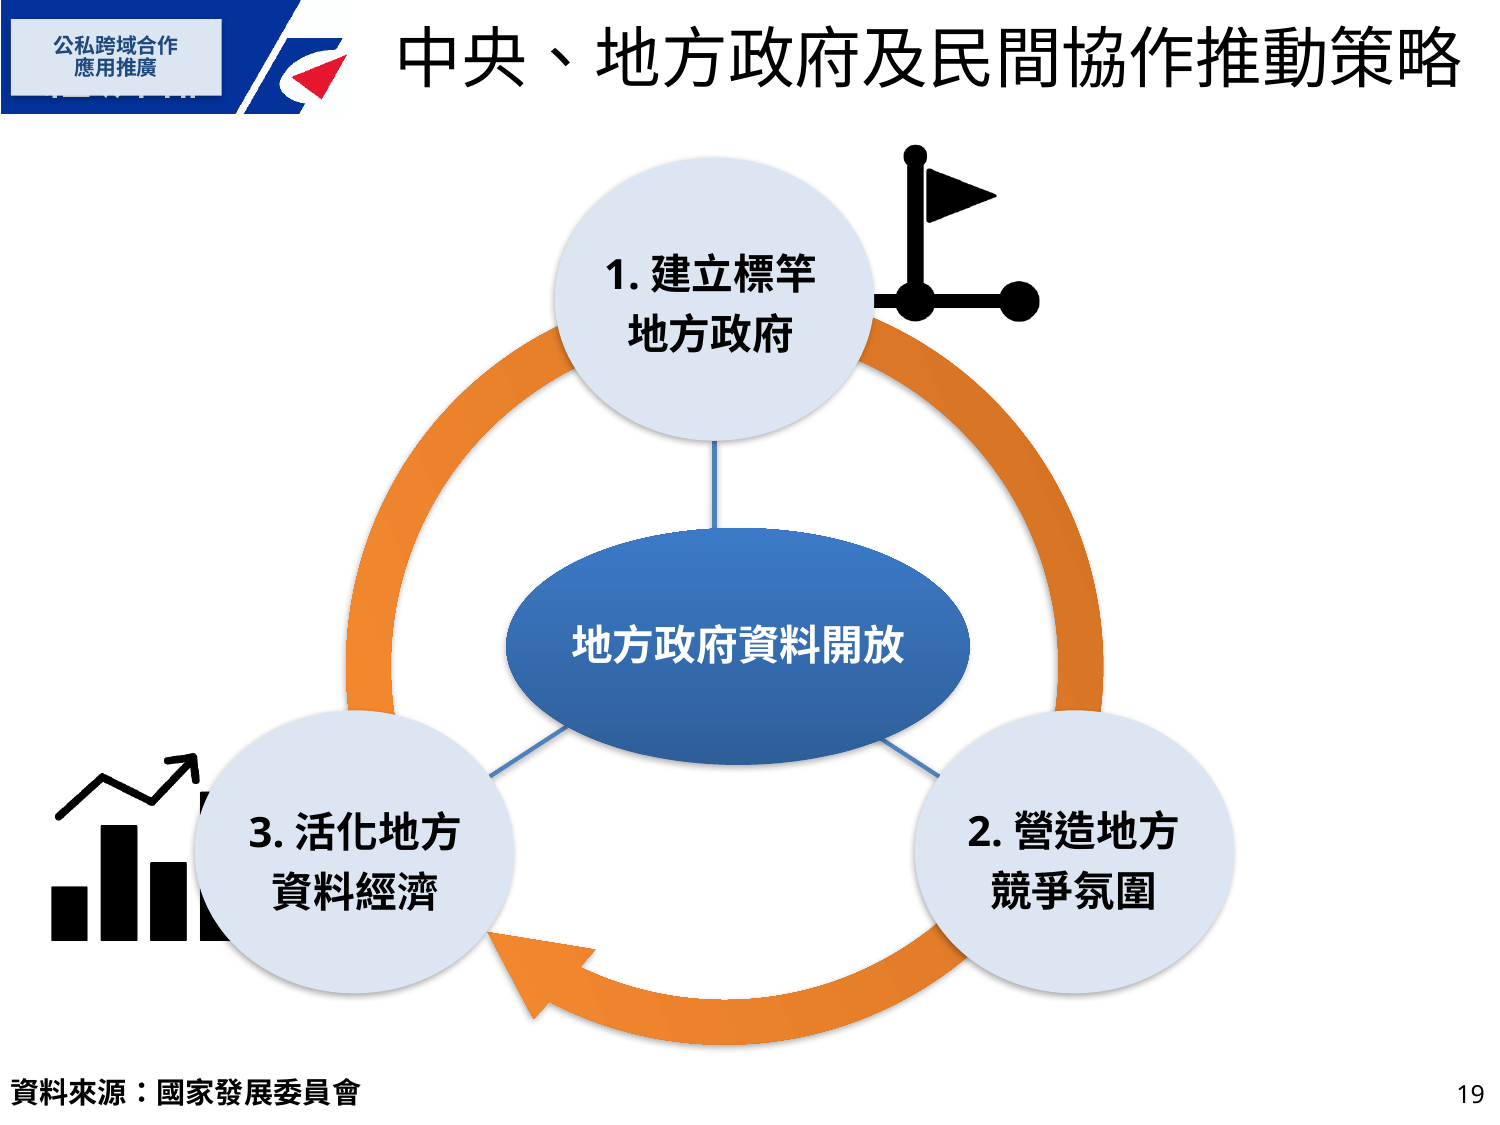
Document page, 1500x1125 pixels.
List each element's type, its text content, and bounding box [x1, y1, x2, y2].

text_box 公私跨域合作應用推廣 [10, 19, 222, 96]
text_box 地方政府資料開放 [506, 528, 970, 765]
text_box 中央、地方政府及民間協作推動策略 [268, 0, 1500, 114]
picture [780, 137, 1050, 331]
text_box [490, 730, 561, 777]
text_box [880, 339, 1104, 710]
text_box [712, 450, 717, 528]
text_box [490, 928, 961, 1045]
text_box 2.營造地方 競爭氛圍 [915, 803, 1233, 923]
text_box [346, 332, 546, 713]
text_box [888, 744, 938, 777]
text_box [241, 924, 492, 994]
slide_number 19 [1149, 1065, 1500, 1125]
text_box [241, 710, 505, 804]
picture [44, 752, 242, 944]
text_box [936, 923, 1213, 994]
text_box 3.活化地方 資料經濟 [247, 804, 515, 924]
text_box [0, 0, 1500, 117]
text_box 資料來源：國家發展委員會 [0, 1067, 377, 1117]
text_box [551, 157, 875, 441]
text_box [924, 710, 1225, 803]
